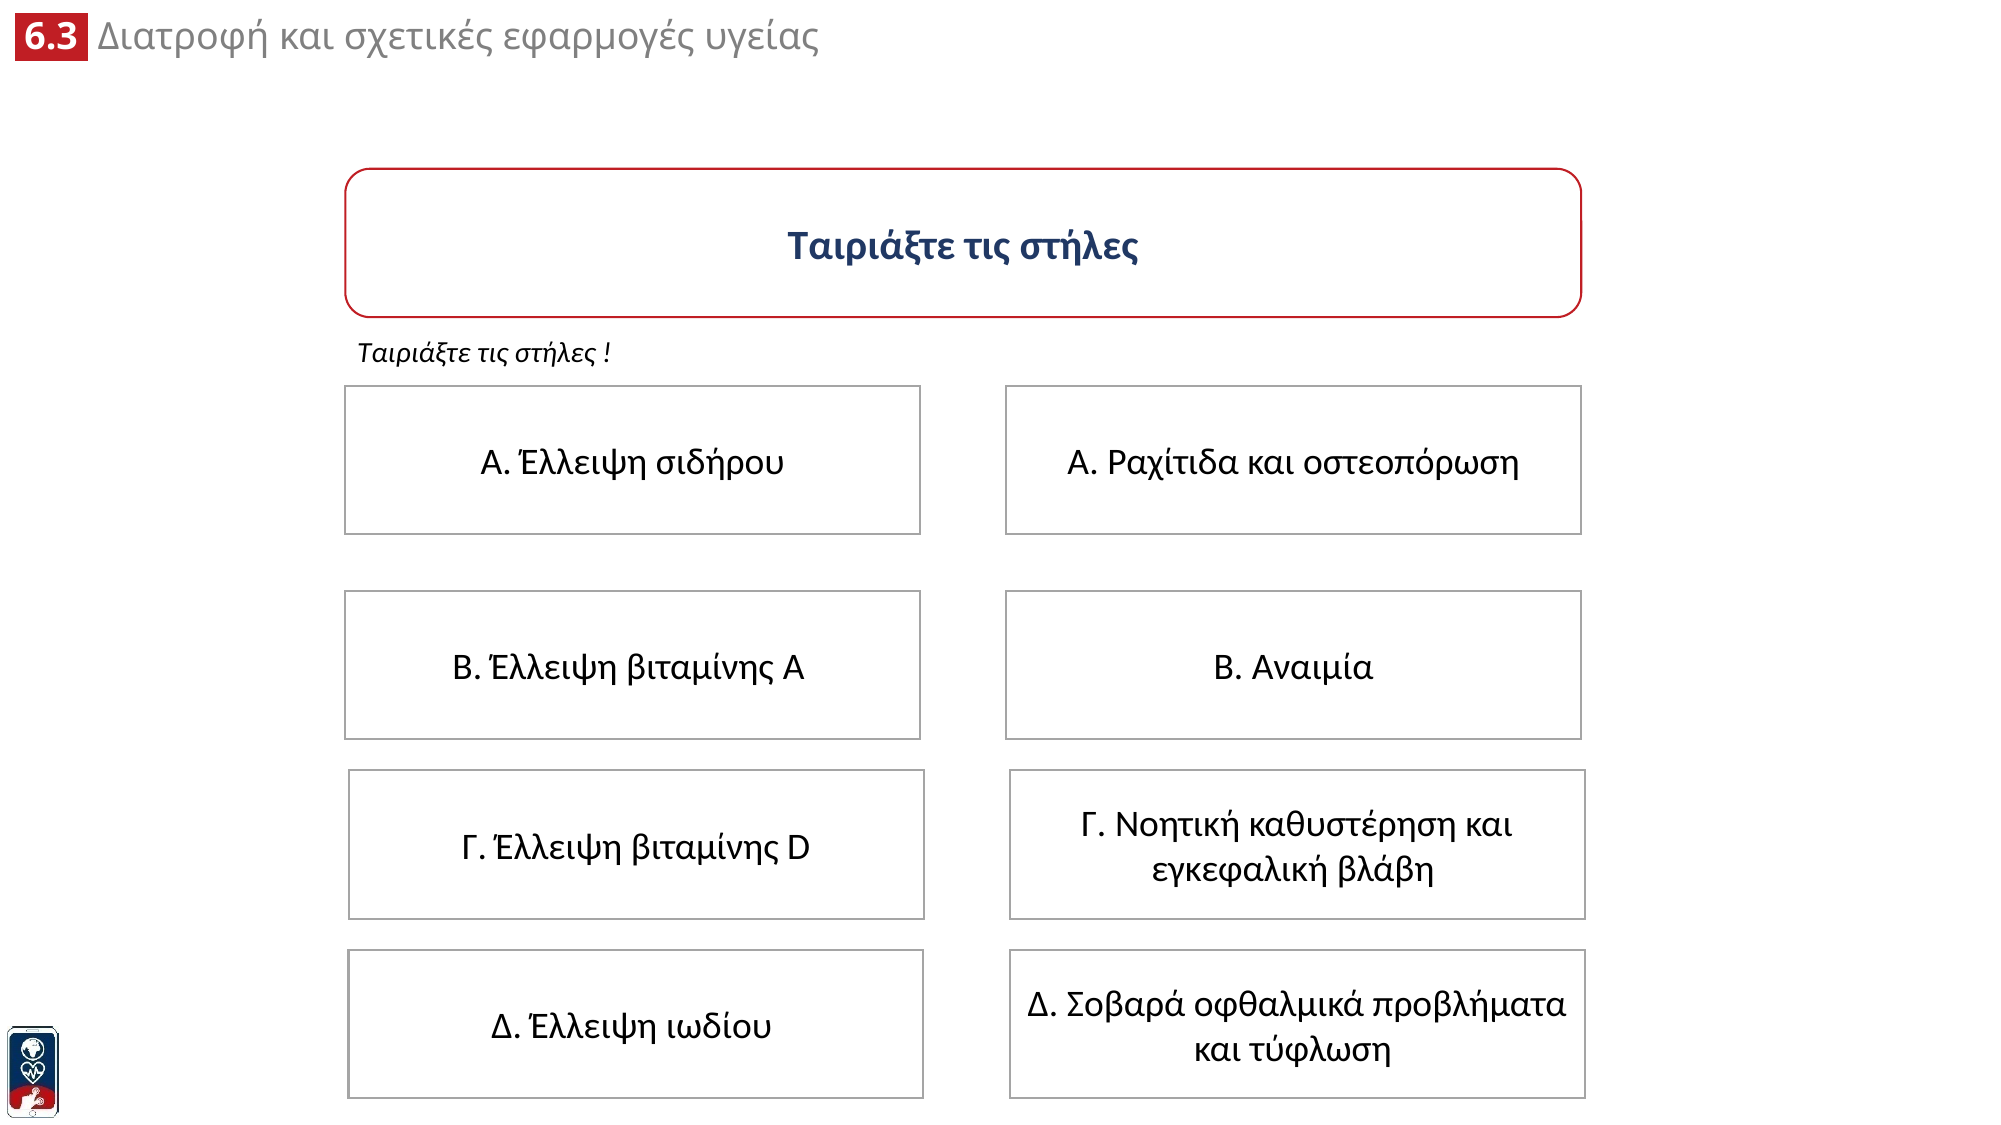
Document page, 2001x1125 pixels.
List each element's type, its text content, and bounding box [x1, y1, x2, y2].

text_box B. Έλλειψη βιταμίνης Α [344, 590, 921, 740]
text_box B. Αναιμία [1005, 590, 1582, 740]
text_box Δ. Έλλειψη ιωδίου [347, 949, 924, 1099]
text_box Γ. Έλλειψη βιταμίνης D [348, 769, 925, 920]
picture [7, 1026, 59, 1118]
text_box A. Ραχίτιδα και οστεοπόρωση [1005, 385, 1582, 535]
text_box Ταιριάξτε τις στήλες ! [342, 325, 627, 376]
text_box Ταιριάξτε τις στήλες [344, 167, 1583, 319]
text_box Δ. Σοβαρά οφθαλμικά προβλήματα και τύφλωση [1009, 949, 1586, 1099]
text_box Γ. Νοητική καθυστέρηση και εγκεφαλική βλάβη [1009, 769, 1586, 920]
text_box A. Έλλειψη σιδήρου [344, 385, 921, 535]
